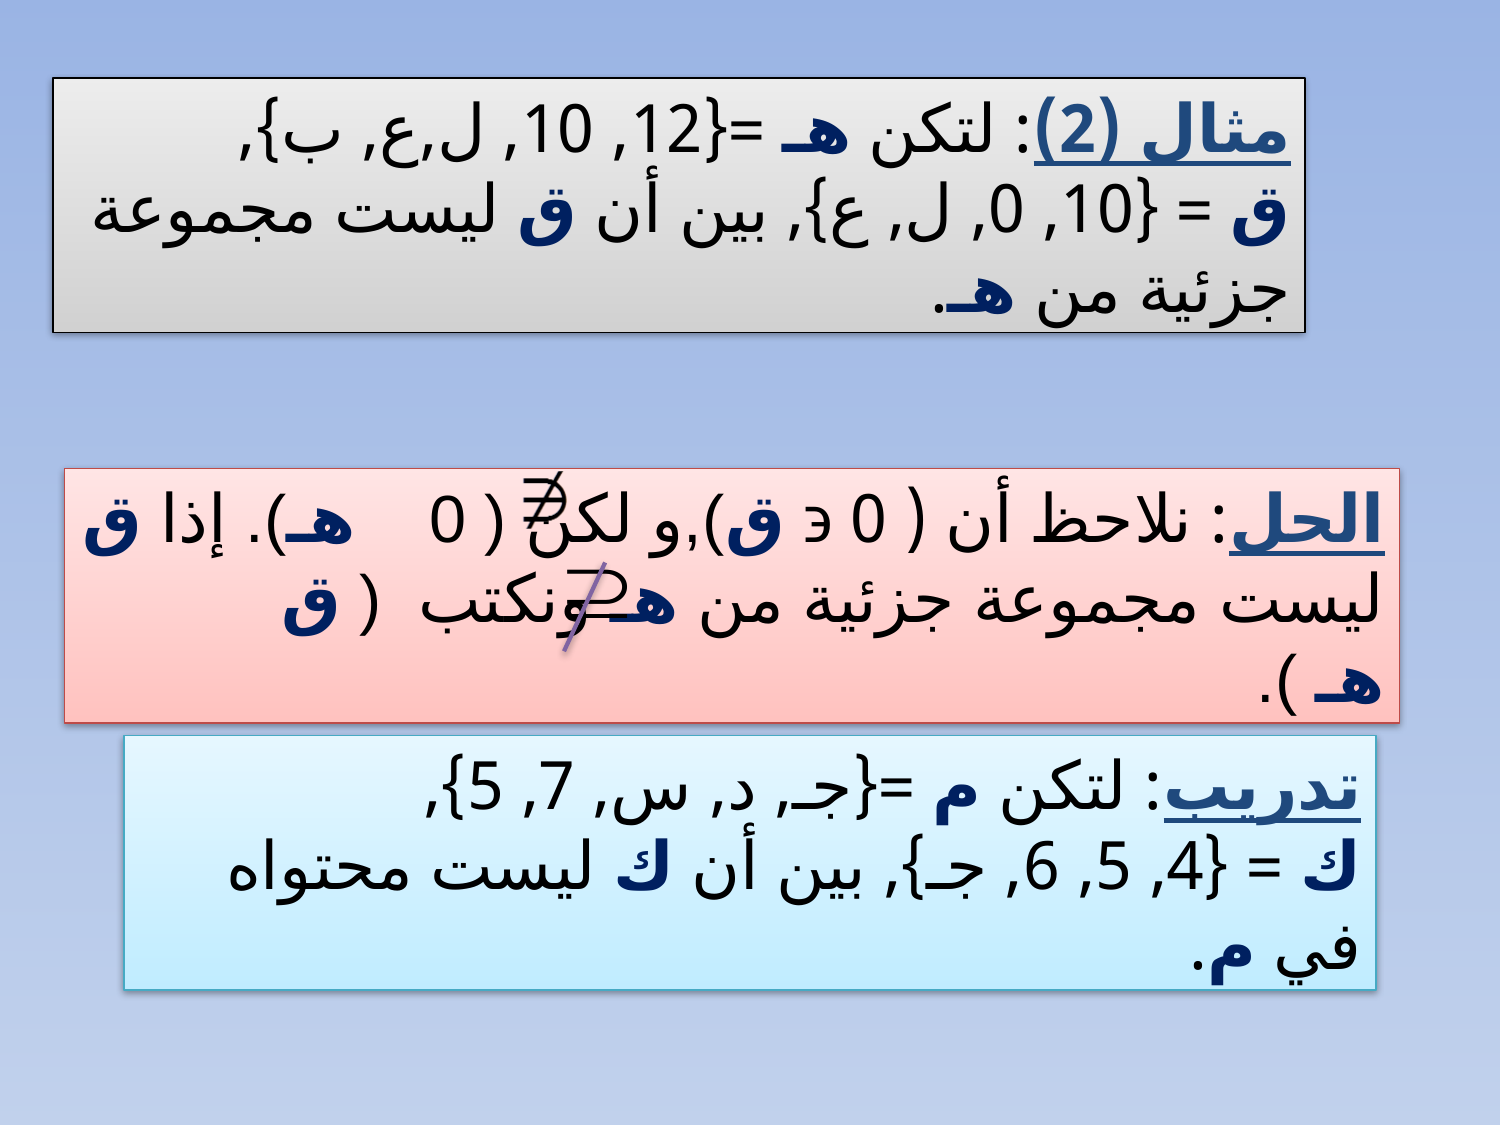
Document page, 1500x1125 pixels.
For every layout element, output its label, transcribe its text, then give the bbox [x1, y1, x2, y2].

text_box مثال (2): لتكن هـ ={12, 10, ل,ع, ب}, ق = {10, 0, ل, ع}, بين أن ق ليست مجموعة جزئية من هـ. [52, 77, 1306, 333]
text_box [540, 562, 644, 652]
picture [475, 453, 585, 551]
text_box تدريب: لتكن م ={جـ, د, س, 7, 5}, ك = {4, 5, 6, جـ}, بين أن ك ليست محتواه في م. [123, 735, 1377, 991]
text_box الحل: نلاحظ أن ( 0 ϶ ق),و لكن ( 0 هـ). إذا ق ليست مجموعة جزئية من هـ ونكتب ( ق هـ ). [64, 468, 1400, 724]
